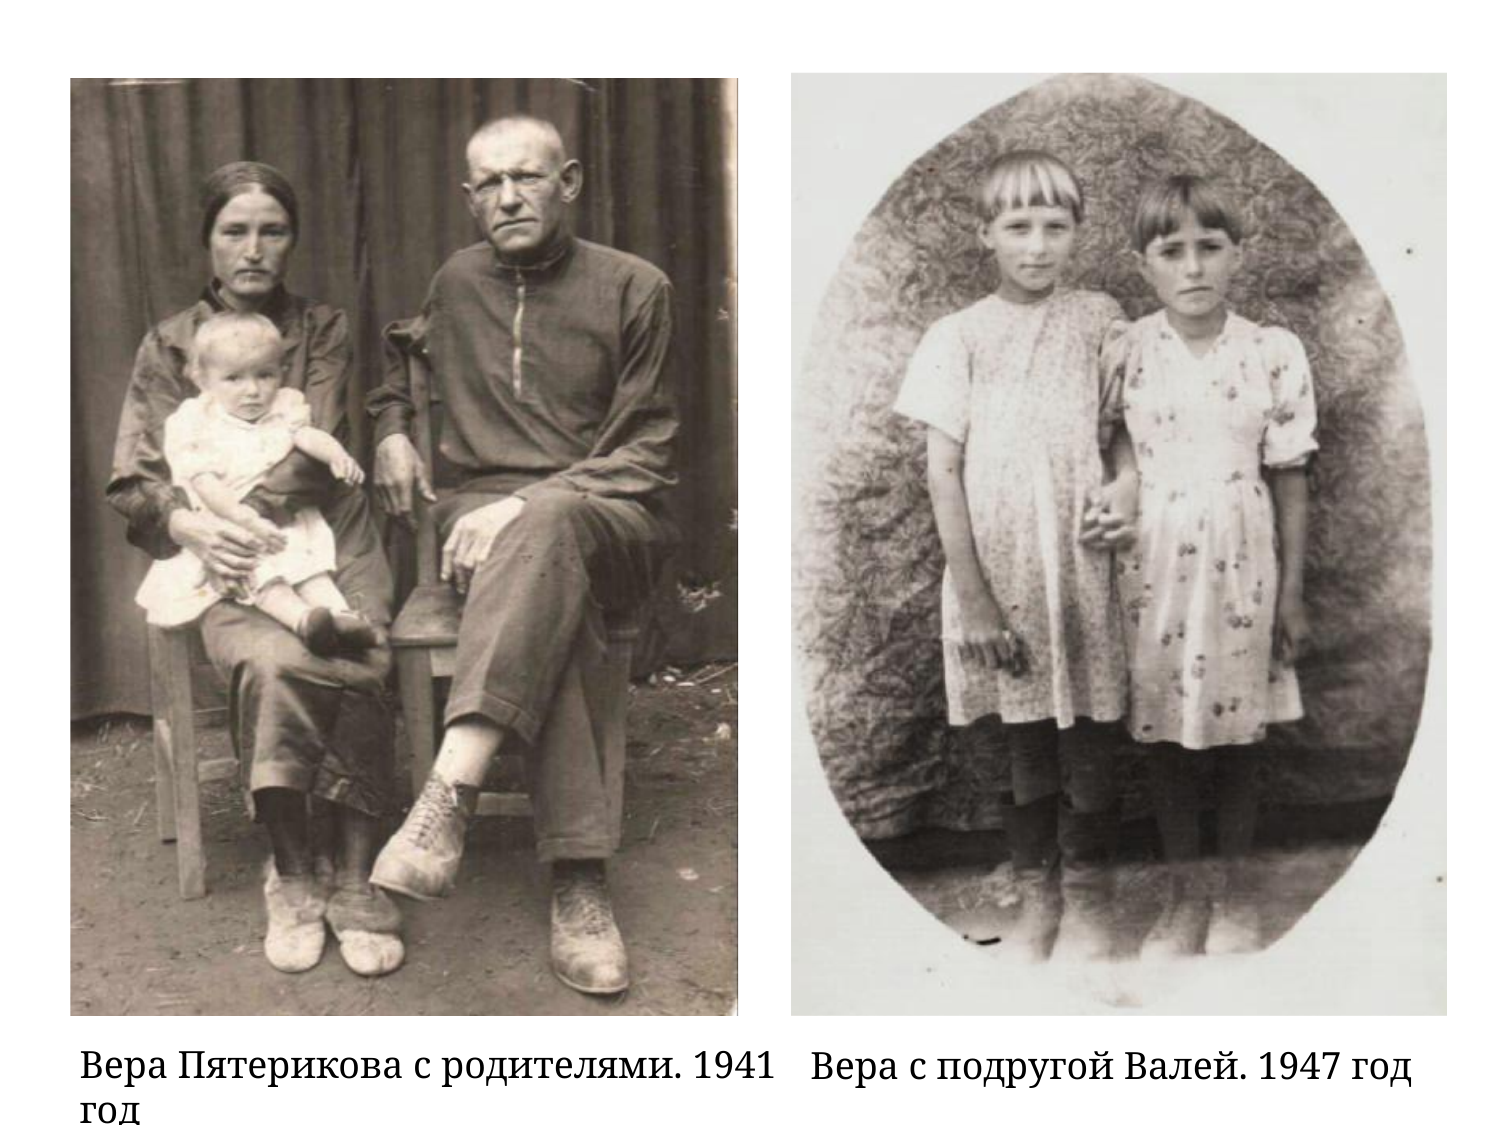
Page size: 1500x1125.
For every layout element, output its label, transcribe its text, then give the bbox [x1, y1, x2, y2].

text_box Вера с подругой Валей. 1947 год [718, 1034, 1500, 1095]
picture [70, 74, 1500, 1016]
text_box Вера Пятерикова с родителями. 1941 год [64, 1033, 804, 1125]
